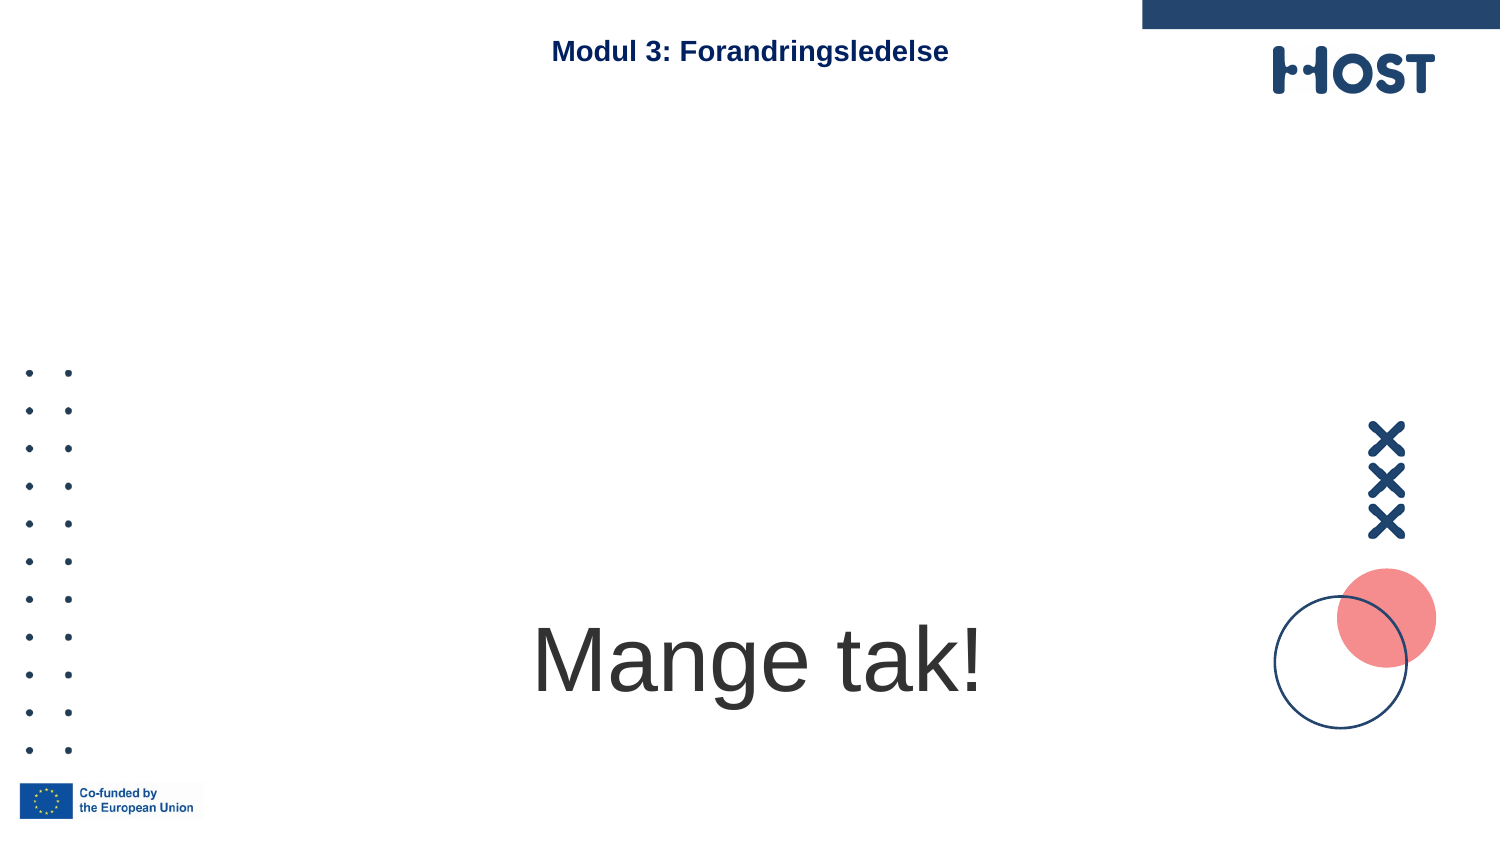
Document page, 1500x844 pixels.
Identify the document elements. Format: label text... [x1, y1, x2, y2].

text_box Modul 3: Forandringsledelse [536, 12, 980, 70]
picture [0, 370, 204, 820]
text_box Mange tak! [453, 366, 1064, 710]
picture [1368, 421, 1405, 539]
picture [1273, 46, 1435, 94]
